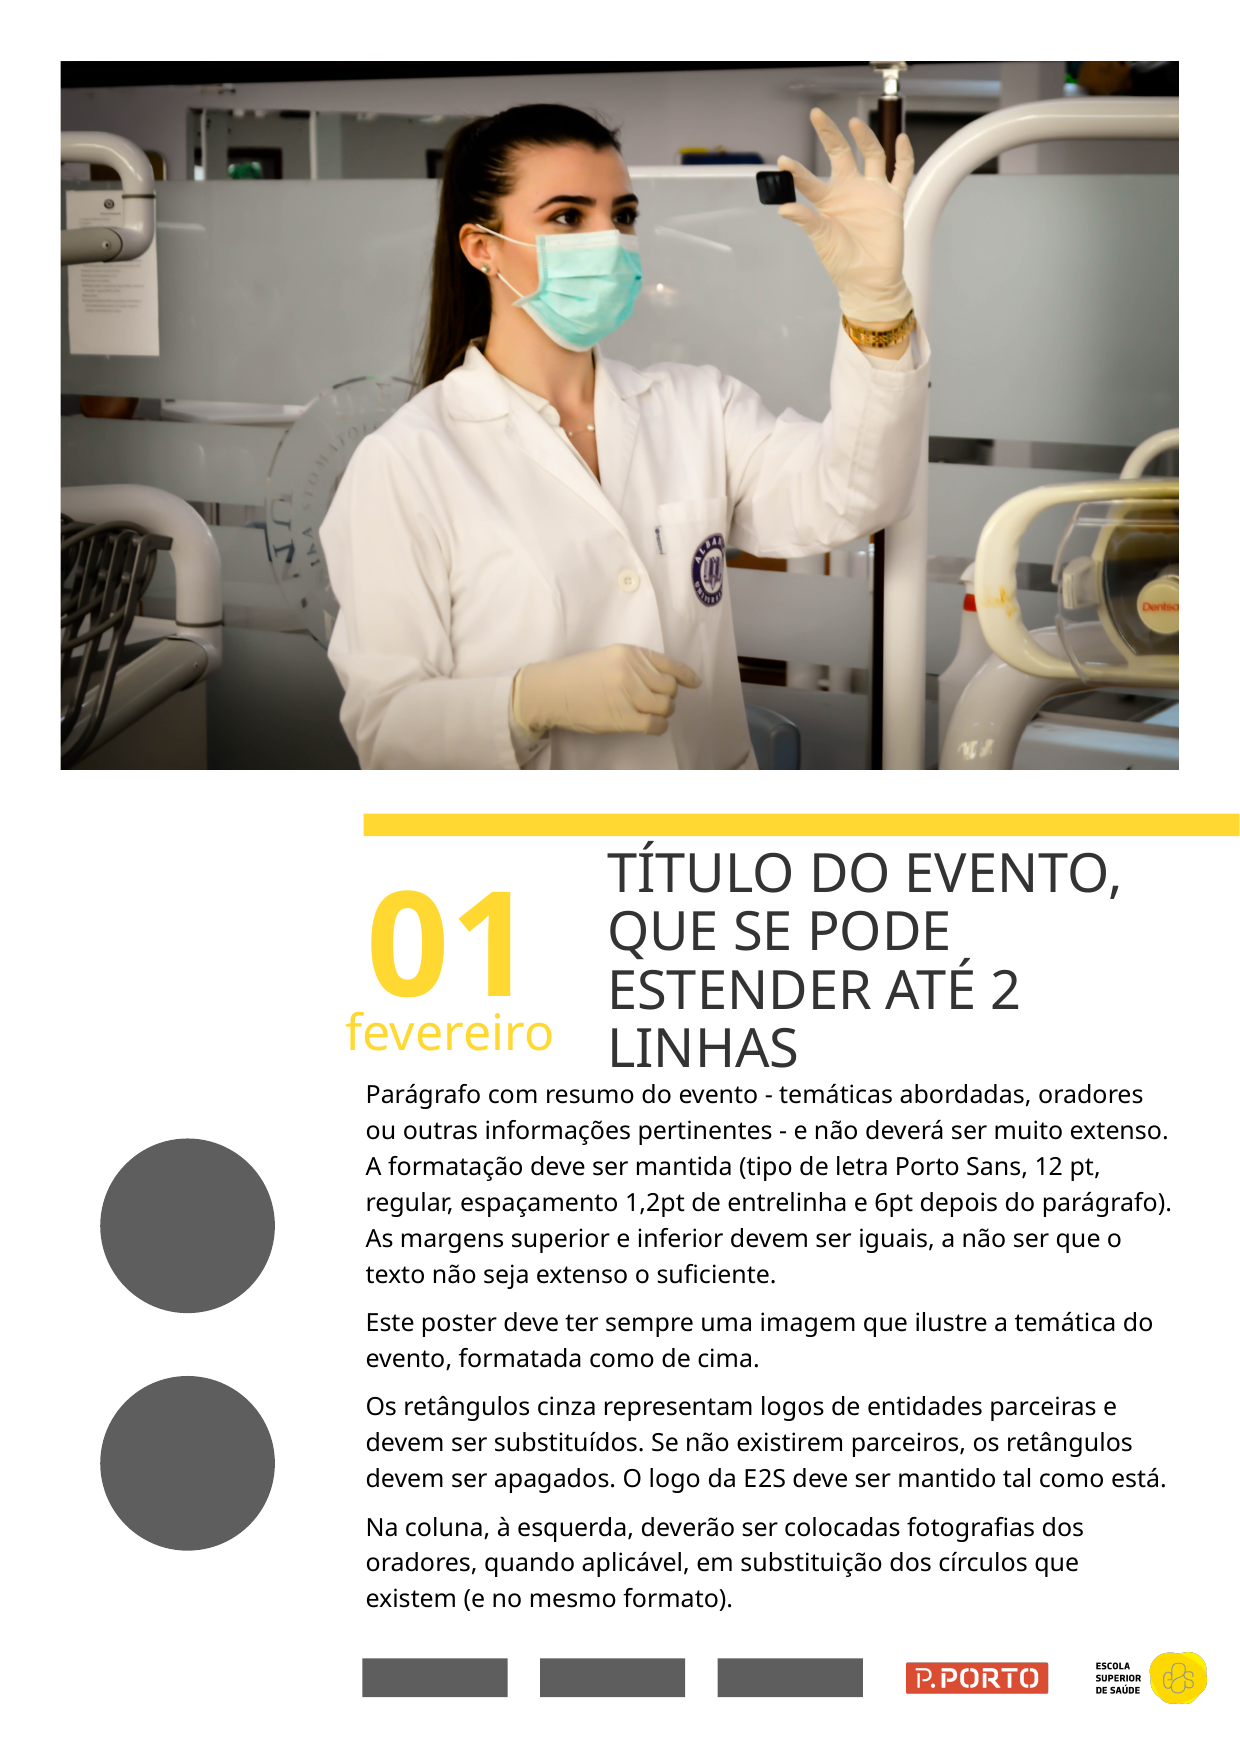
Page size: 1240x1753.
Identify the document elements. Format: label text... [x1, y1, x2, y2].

text_box Título do evento, que se pode estender até 2 linhas [606, 844, 1181, 1081]
picture [906, 1652, 1207, 1704]
text_box [100, 1138, 275, 1314]
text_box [362, 859, 538, 1066]
text_box [362, 1658, 508, 1698]
picture [60, 61, 1180, 770]
text_box Parágrafo com resumo do evento - temáticas abordadas, oradores ou outras informações pertinentes - e não deverá ser muito extenso. A formatação deve ser mantida (tipo de letra Porto Sans, 12 pt, regular, espaçamento 1,2pt de entrelinha e 6pt depois do parágrafo). As margens superior e inferior devem ser iguais, a não ser que o texto não seja extenso o suficiente. Este poster deve ter sempre uma imagem que ilustre a temática do evento, formatada como de cima. Os retângulos cinza representam logos de entidades parceiras e devem ser substituídos. Se não existirem parceiros, os retângulos devem ser apagados. O logo da E2S deve ser mantido tal como está. Na coluna, à esquerda, deverão ser colocadas fotografias dos oradores, quando aplicável, em substituição dos círculos que existem (e no mesmo formato). [364, 1071, 1179, 1614]
text_box [540, 1658, 686, 1698]
text_box [717, 1658, 863, 1698]
text_box [363, 813, 1240, 837]
text_box [100, 1375, 275, 1551]
